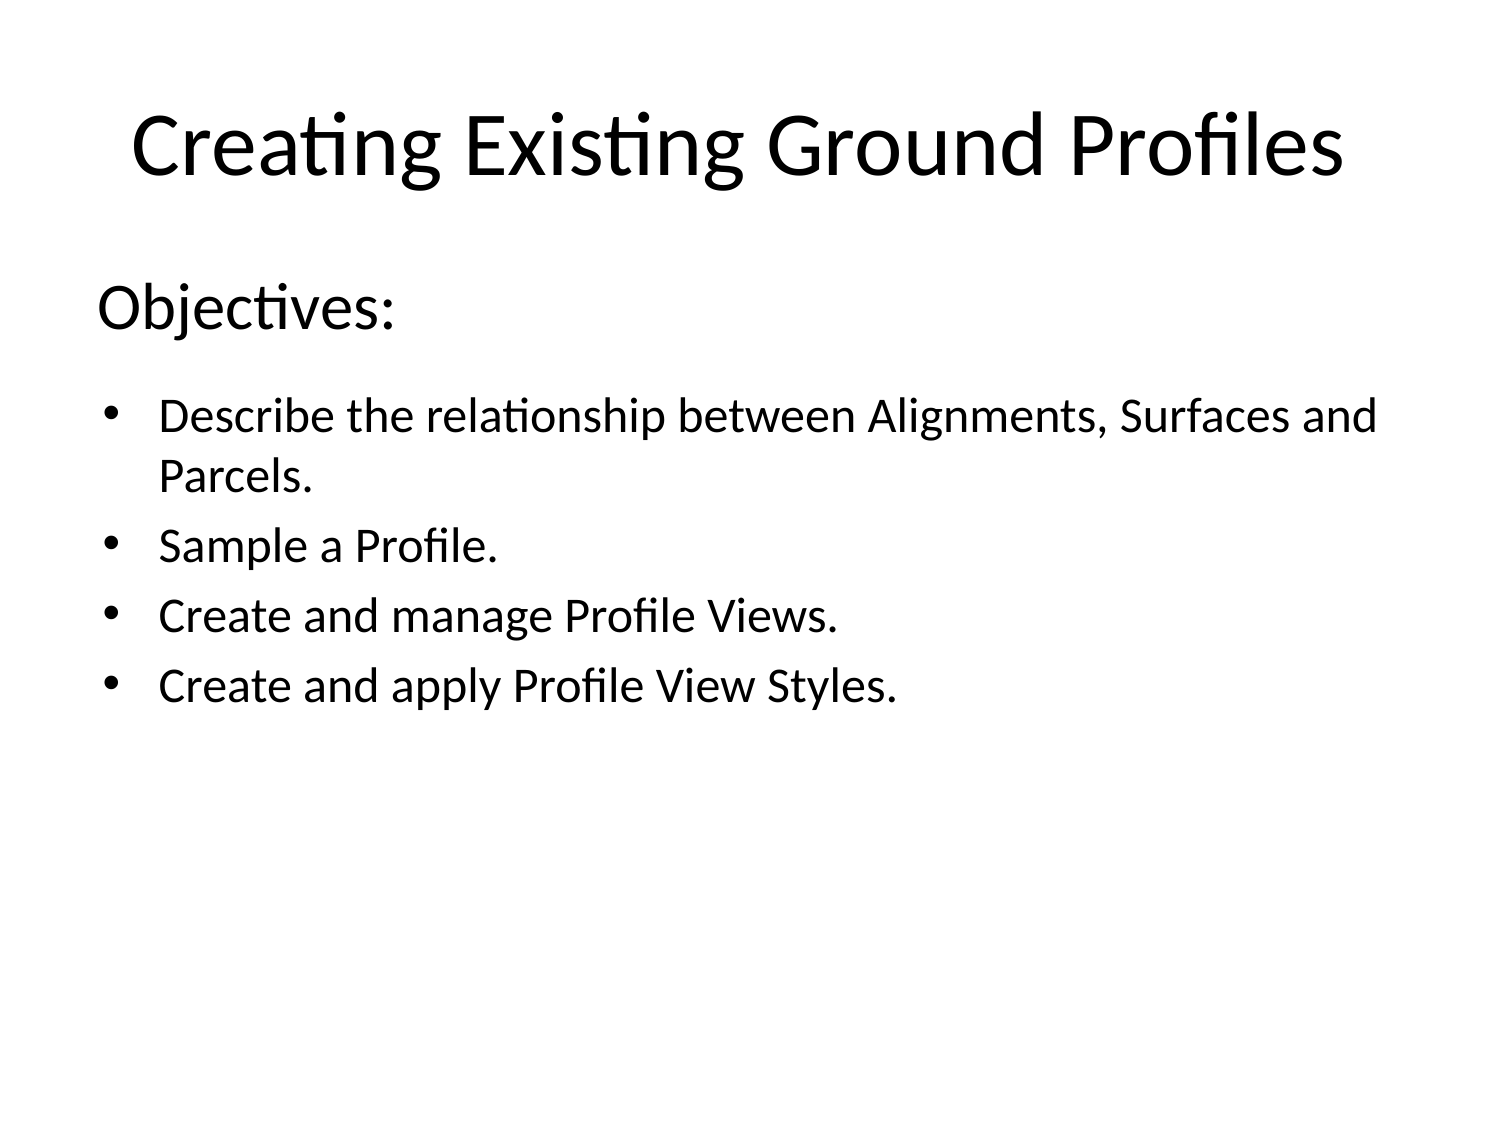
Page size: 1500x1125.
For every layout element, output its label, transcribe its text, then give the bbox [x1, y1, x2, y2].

text_box Objectives: [37, 237, 413, 350]
title Creating Existing Ground Profiles [75, 45, 1425, 233]
list Describe the relationship between Alignments, Surfaces and Parcels. Sample a Profile. Create and manage Profile Views. Create and apply Profile View Styles. [87, 375, 1425, 1013]
